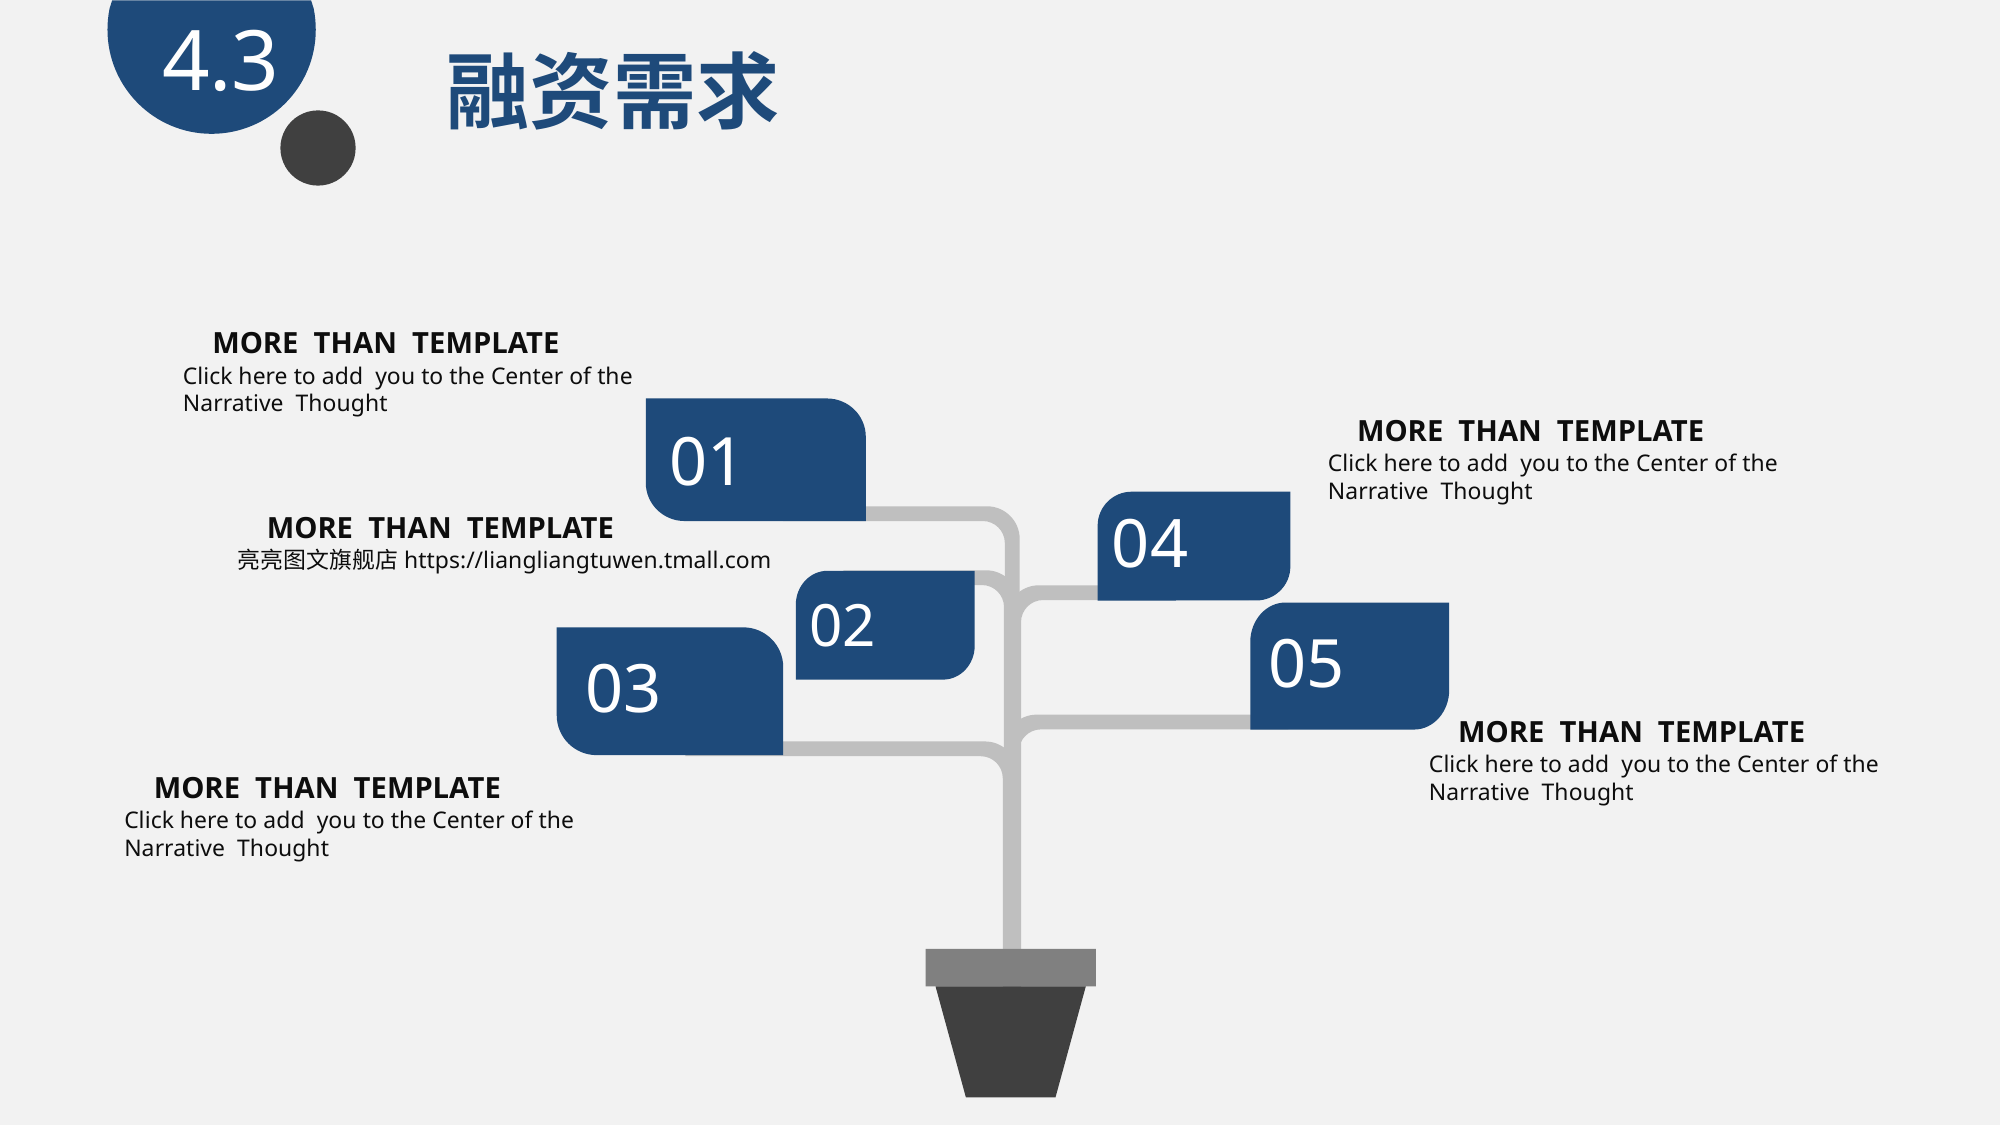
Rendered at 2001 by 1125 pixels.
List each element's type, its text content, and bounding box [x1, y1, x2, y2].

text_box MORE THAN TEMPLATE Click here to add you to the Center of the Narrative Thought [1414, 697, 1895, 875]
text_box 03 [570, 638, 685, 794]
text_box 04 [1097, 493, 1413, 612]
text_box MORE THAN TEMPLATE 亮亮图文旗舰店https://liangliangtuwen.tmall.com [222, 493, 787, 616]
text_box 融资需求 [432, 32, 795, 147]
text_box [685, 506, 1289, 1074]
text_box [644, 397, 858, 493]
text_box MORE THAN TEMPLATE Click here to add you to the Center of the Narrative Thought [1313, 396, 1794, 574]
text_box [295, 0, 317, 94]
text_box 01 [654, 411, 971, 506]
text_box [958, 1074, 1063, 1099]
text_box [106, 0, 147, 113]
text_box [279, 109, 357, 187]
text_box [1413, 601, 1451, 612]
text_box 05 [1289, 612, 1570, 768]
text_box [555, 626, 685, 747]
text_box MORE THAN TEMPLATE Click here to add you to the Center of the Narrative Thought [168, 309, 649, 487]
text_box 4.3 [147, 0, 295, 114]
text_box MORE THAN TEMPLATE Click here to add you to the Center of the Narrative Thought [109, 753, 590, 931]
text_box [148, 114, 275, 135]
